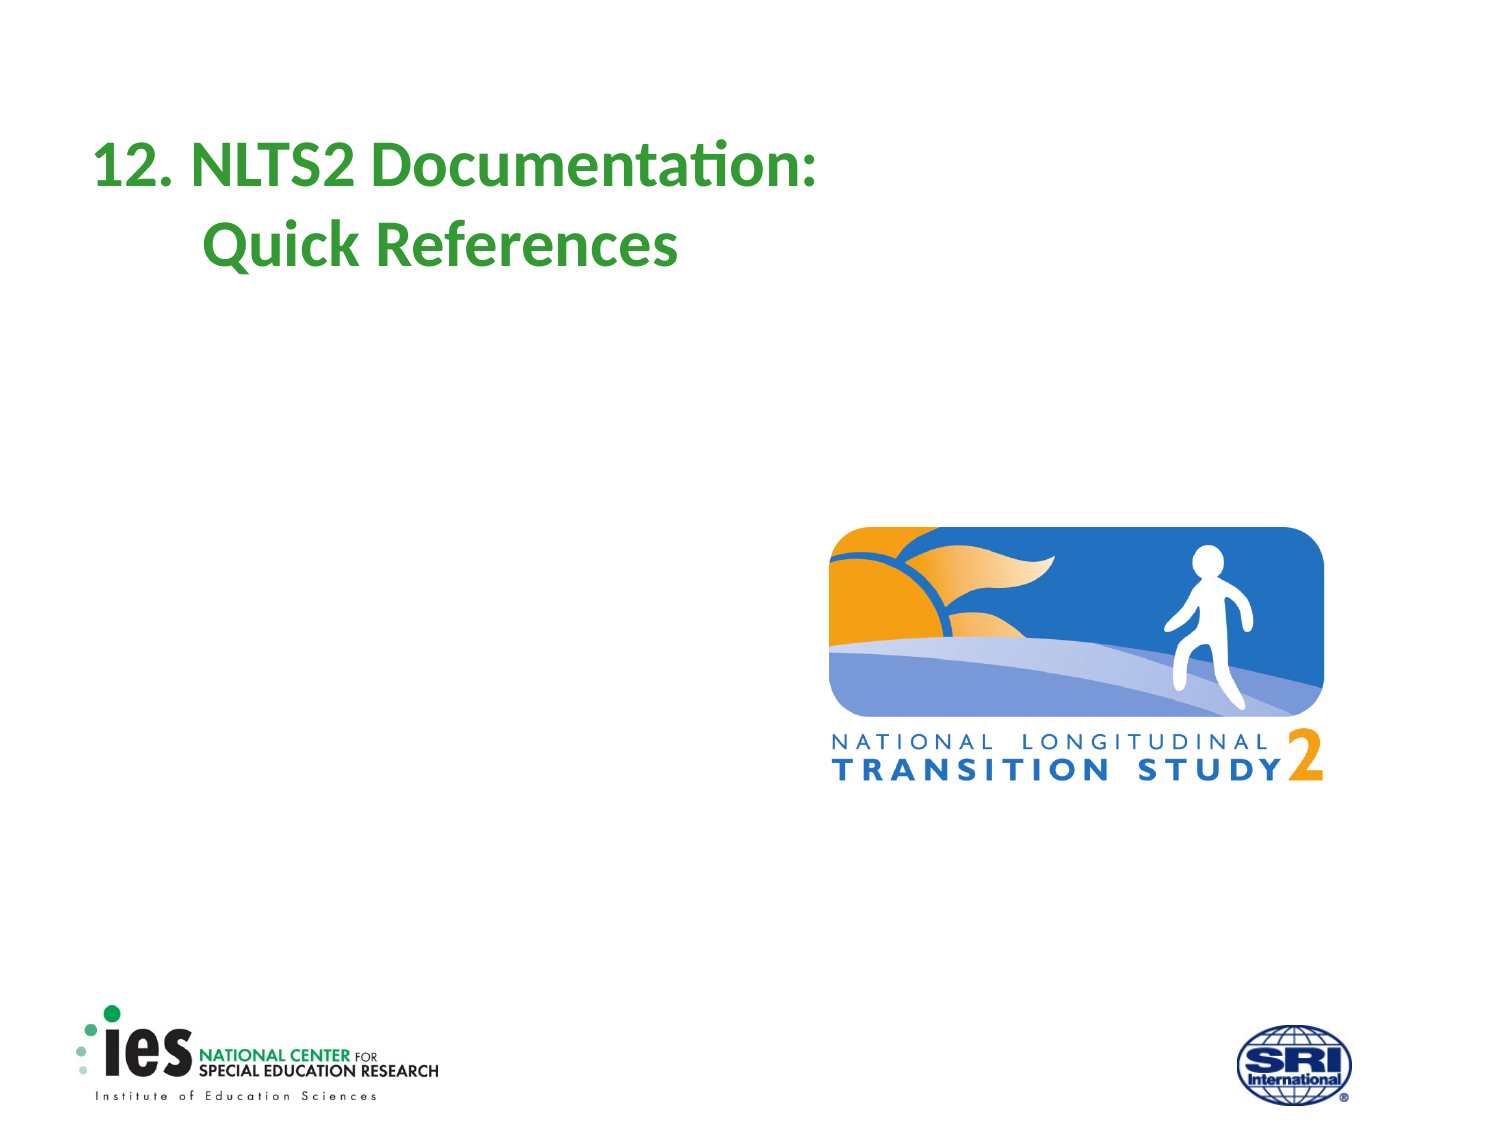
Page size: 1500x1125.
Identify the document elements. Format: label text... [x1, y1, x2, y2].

picture [76, 1005, 438, 1100]
picture [1237, 1025, 1352, 1106]
title 12. NLTS2 Documentation: Quick References [75, 25, 1401, 376]
picture [829, 524, 1325, 781]
